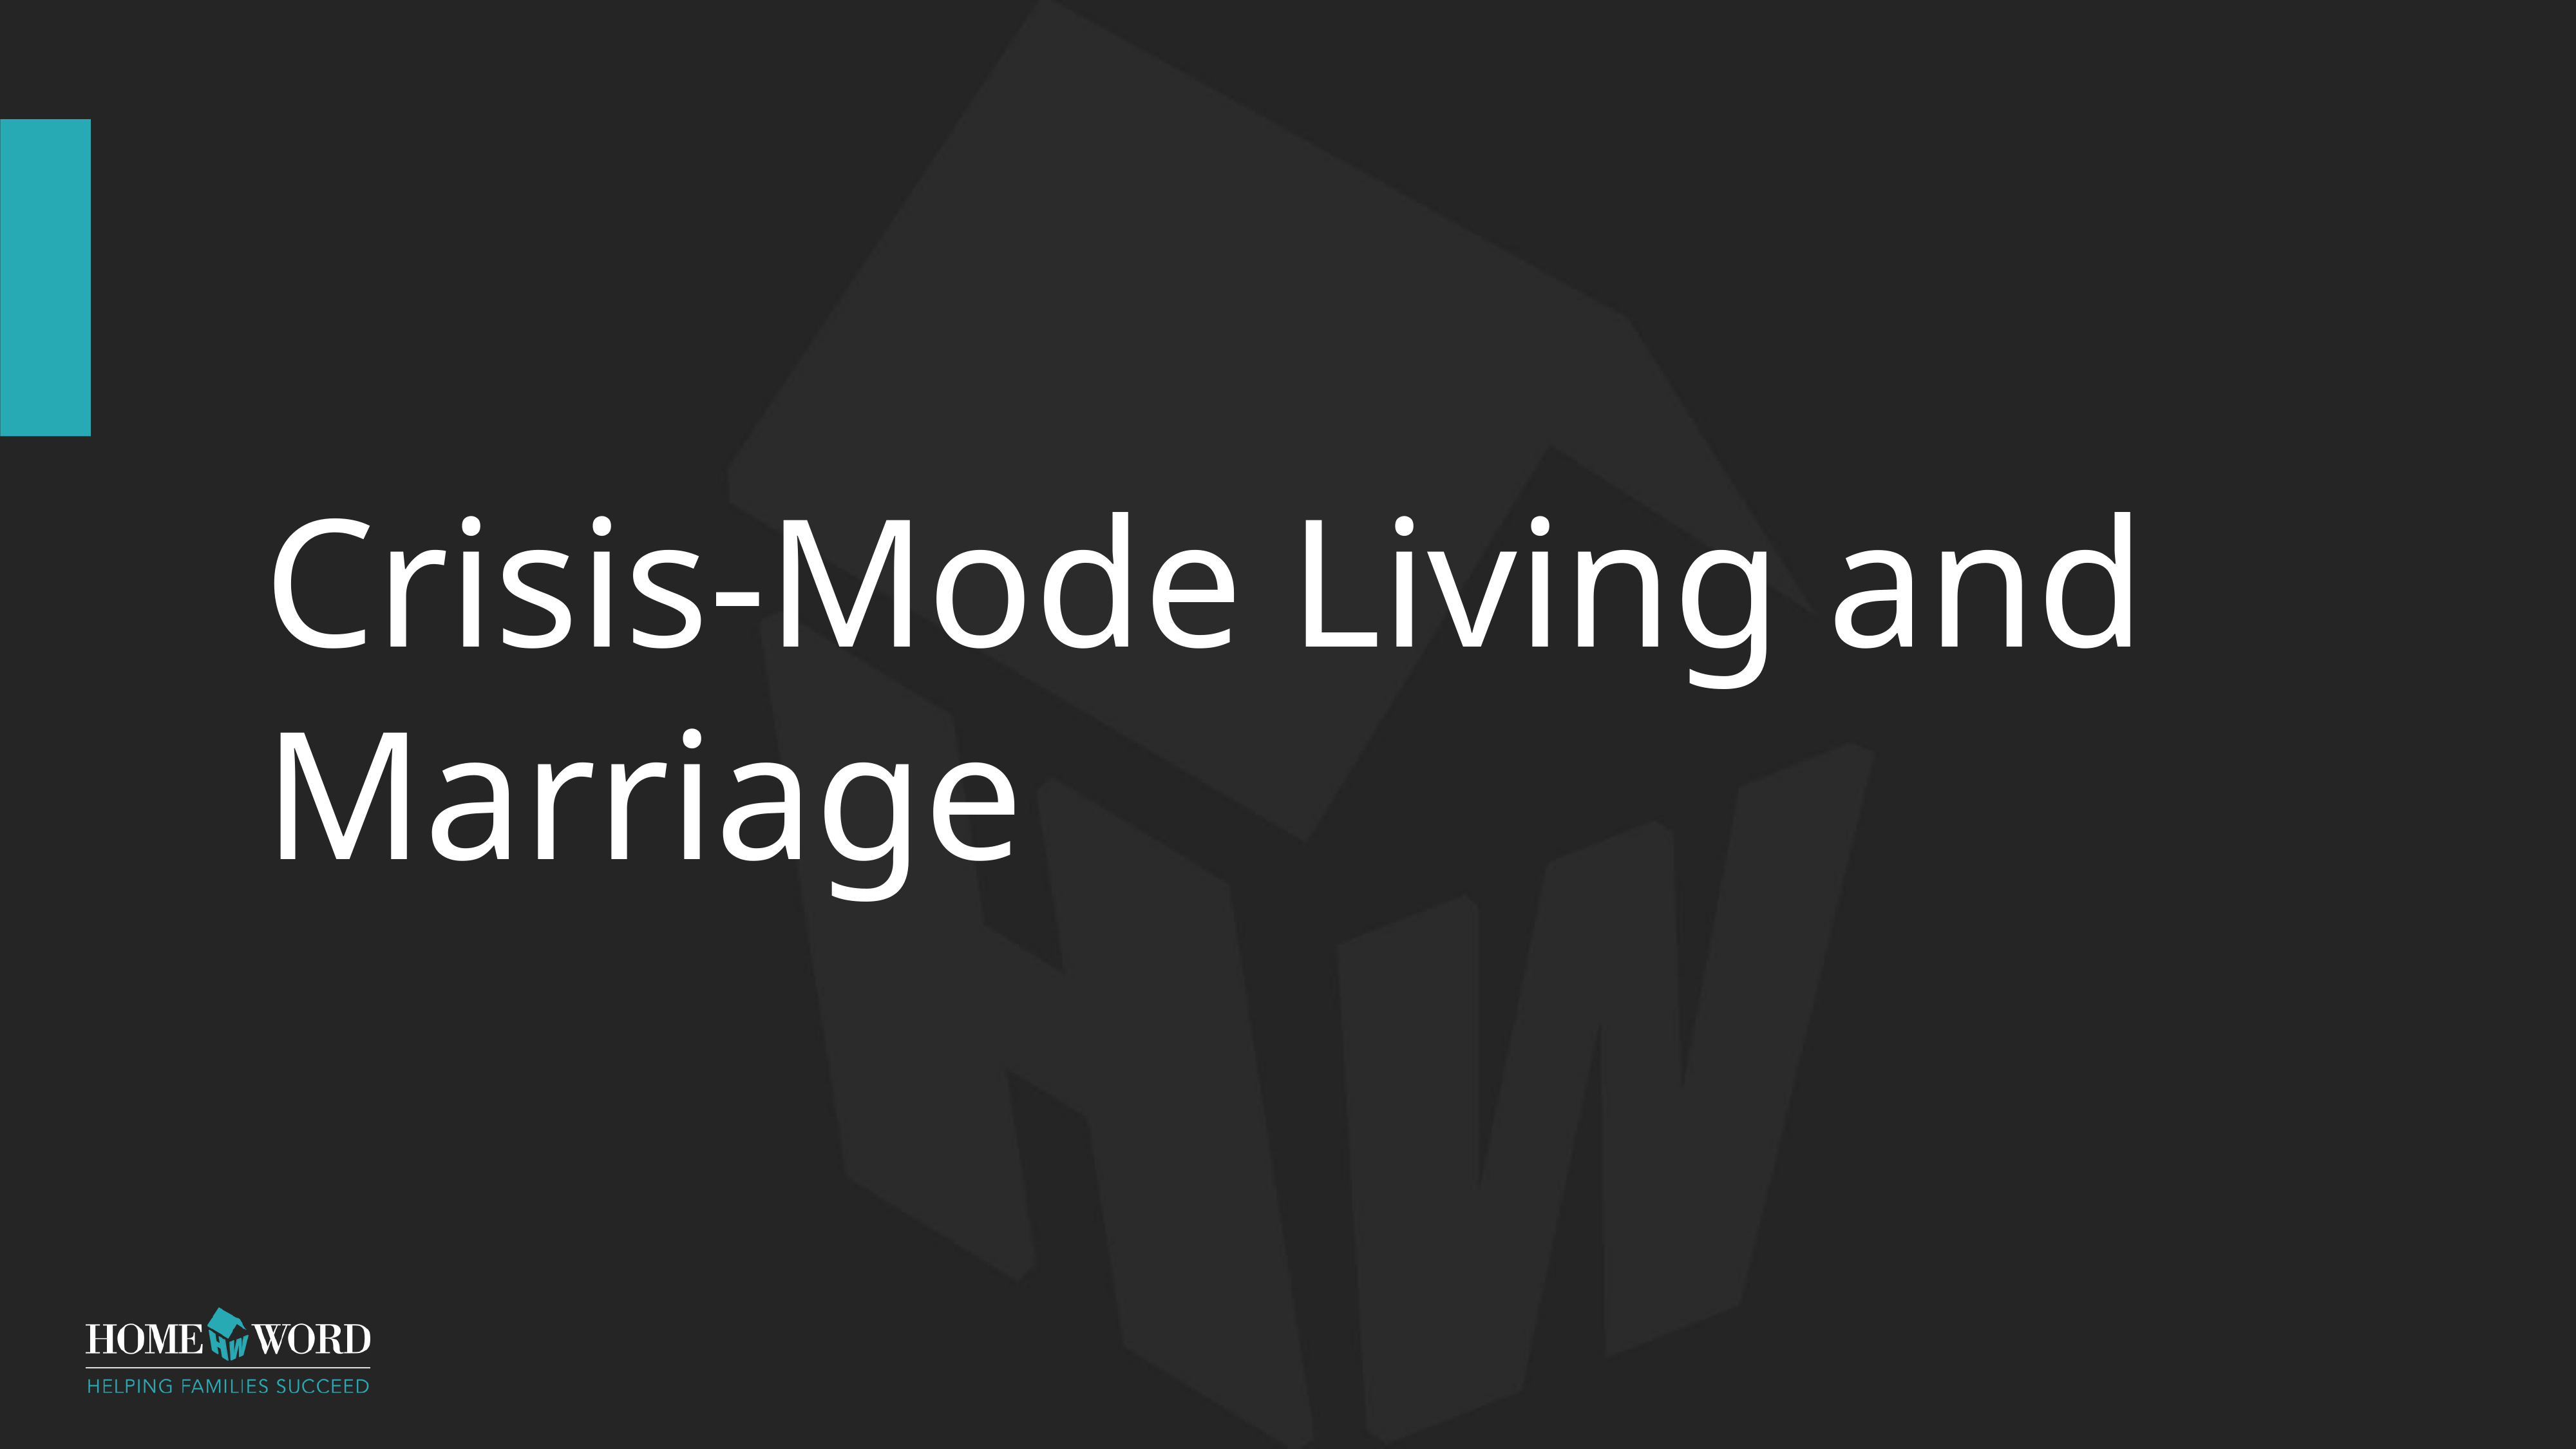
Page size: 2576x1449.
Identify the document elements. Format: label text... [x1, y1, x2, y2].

title Crisis-Mode Living and Marriage [258, 464, 2210, 1100]
picture [0, 0, 2576, 1449]
